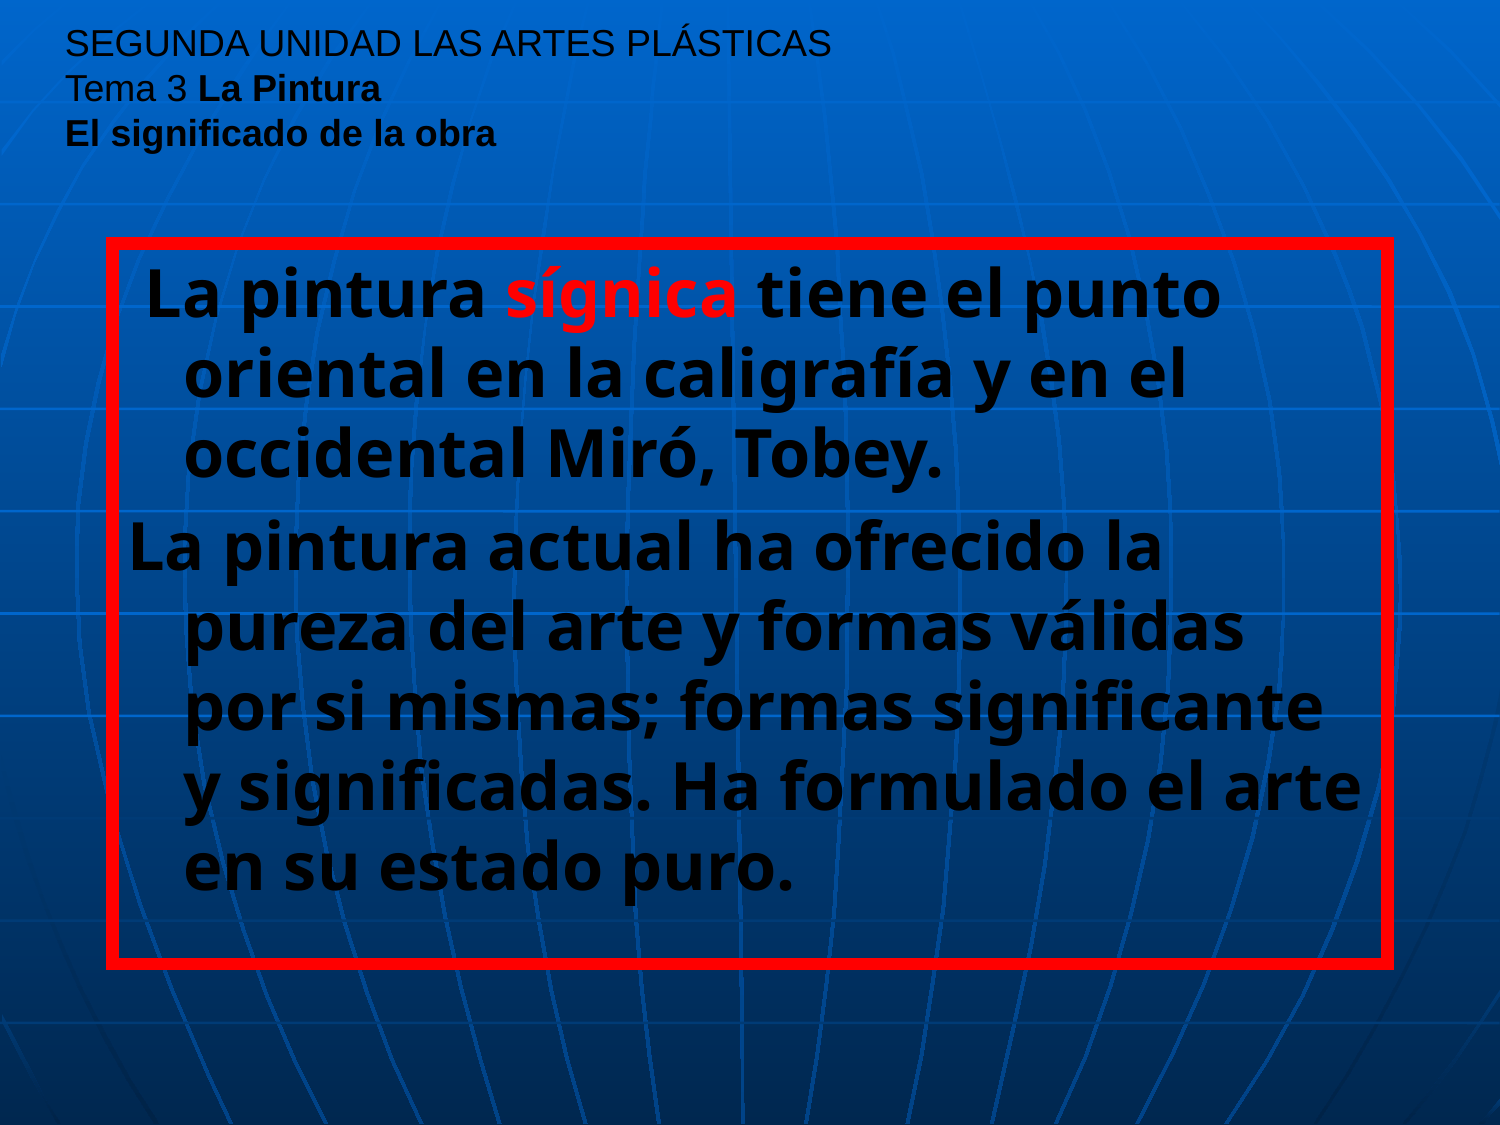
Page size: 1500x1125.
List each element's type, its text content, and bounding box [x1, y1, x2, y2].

title SEGUNDA UNIDAD LAS ARTES PLÁSTICAS Tema 3 La Pintura El significado de la obra [29, 0, 869, 173]
list La pintura sígnica tiene el punto oriental en la caligrafía y en el occidental Miró, Tobey. La pintura actual ha ofrecido la pureza del arte y formas válidas por si mismas; formas significante y significadas. Ha formulado el arte en su estado puro. [111, 243, 1389, 965]
